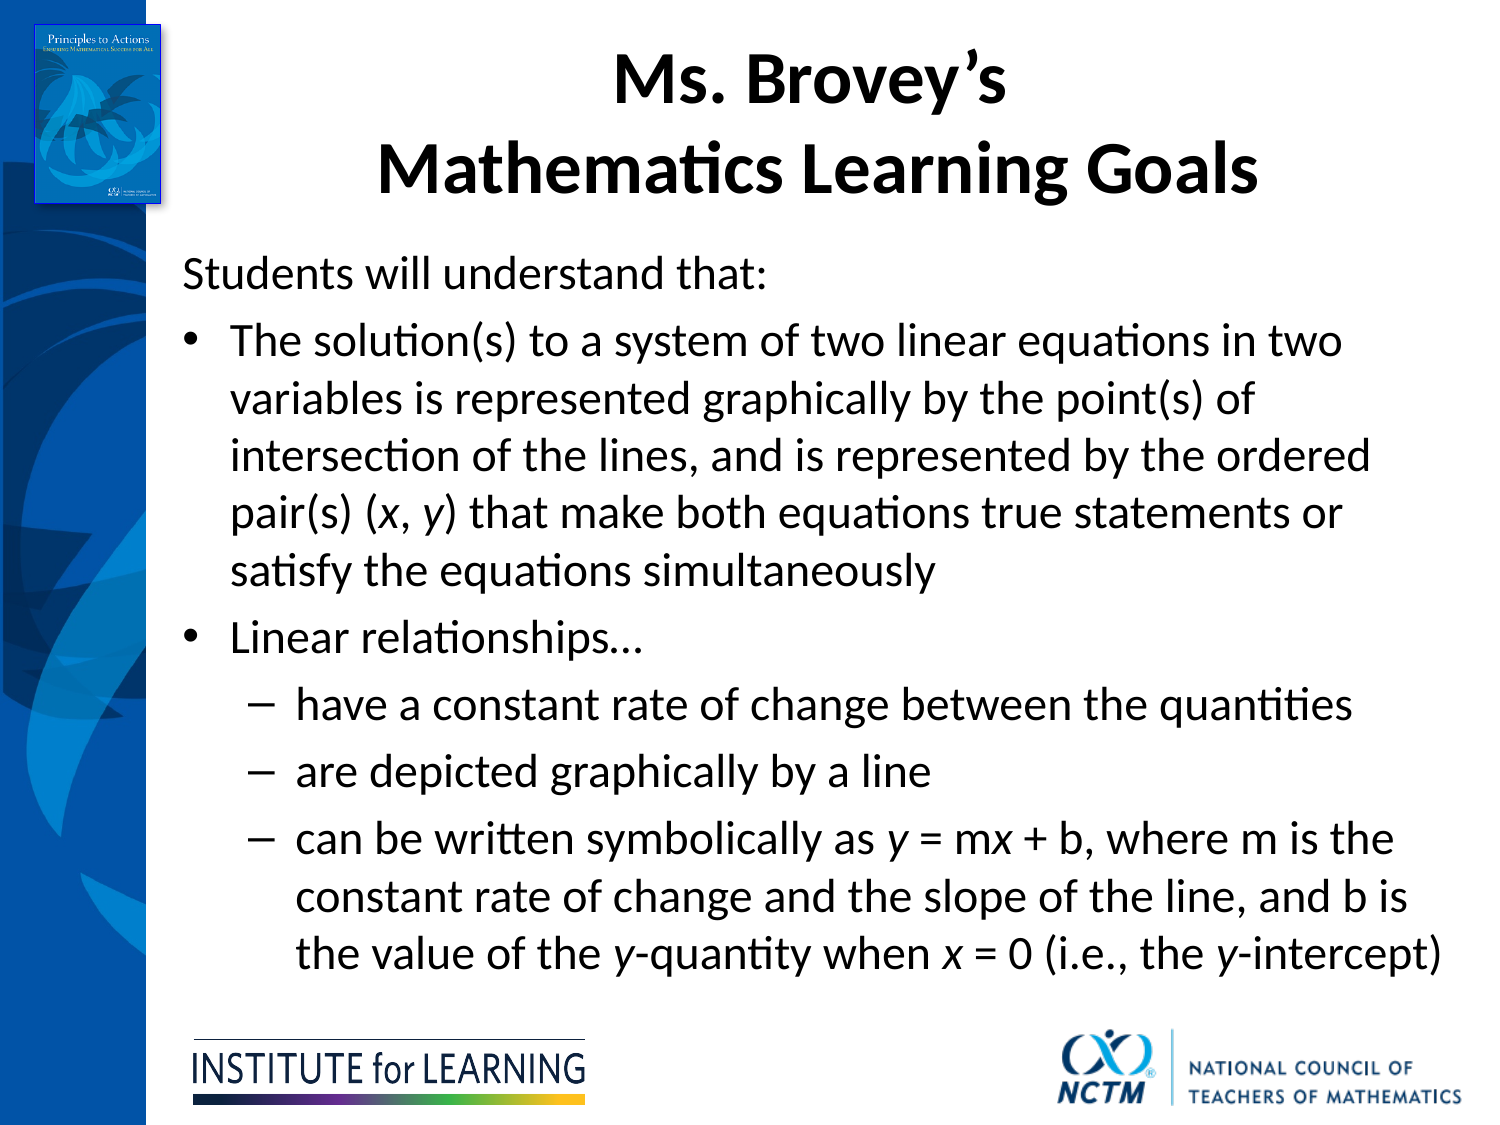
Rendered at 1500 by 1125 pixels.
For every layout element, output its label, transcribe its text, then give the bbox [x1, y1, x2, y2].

list Students will understand that: The solution(s) to a system of two linear equations in two variables is represented graphically by the point(s) of intersection of the lines, and is represented by the ordered pair(s) (x, y) that make both equations true statements or satisfy the equations simultaneously Linear relationships… have a constant rate of change between the quantities are depicted graphically by a line can be written symbolically as y = mx + b, where m is the constant rate of change and the slope of the line, and b is the value of the y-quantity when x = 0 (i.e., the y-intercept) [167, 234, 1470, 1028]
picture [0, 0, 146, 1125]
picture [35, 25, 160, 203]
picture [193, 1038, 585, 1105]
title Ms. Brovey’s Mathematics Learning Goals [167, 45, 1470, 192]
